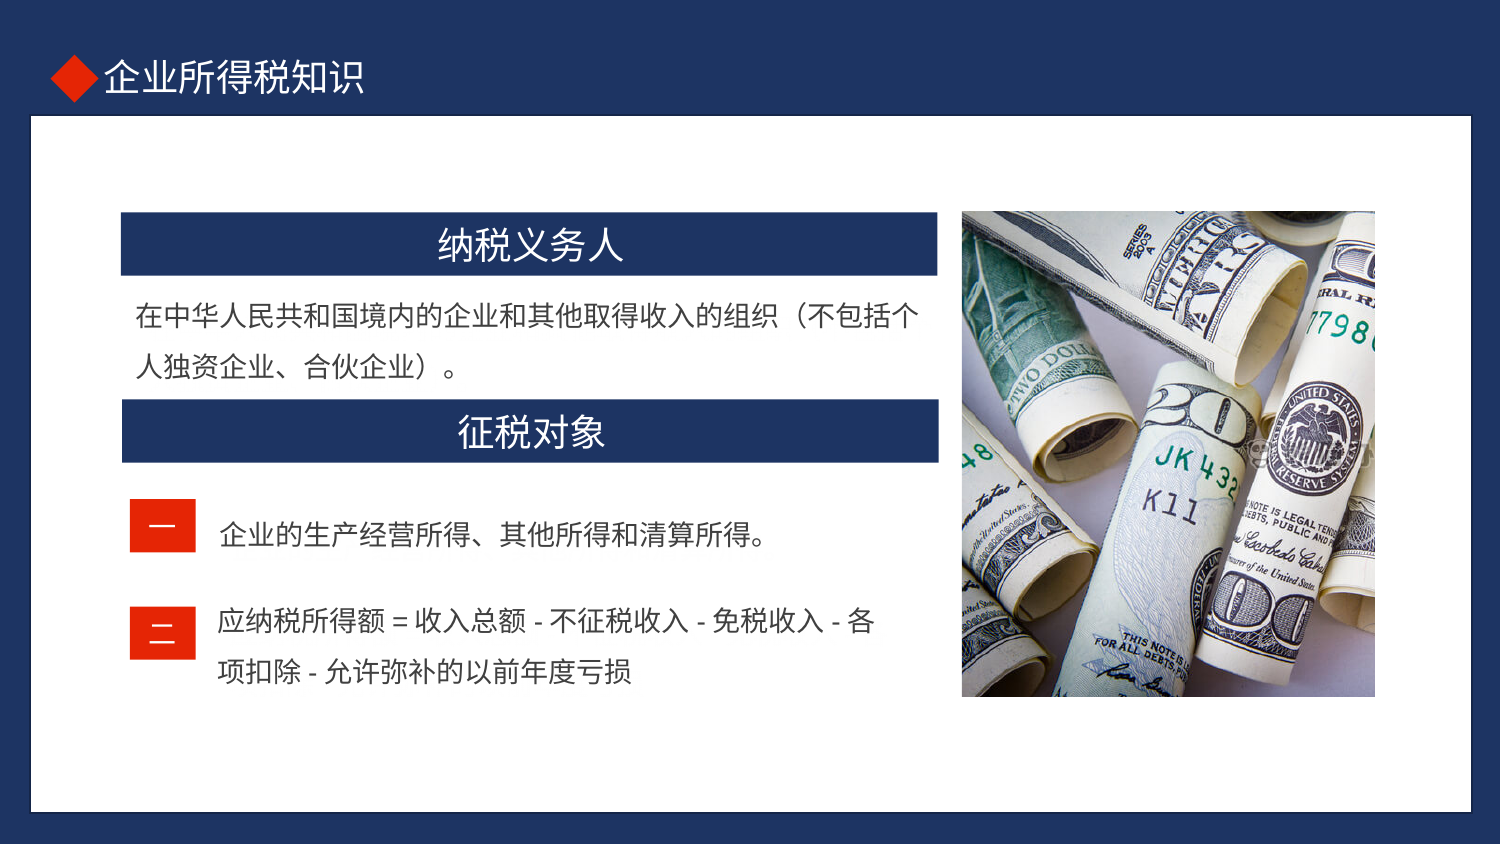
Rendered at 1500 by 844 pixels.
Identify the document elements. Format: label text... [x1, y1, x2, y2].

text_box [129, 579, 914, 697]
picture [961, 211, 1376, 697]
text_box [120, 212, 938, 276]
text_box 在中华人民共和国境内的企业和其他取得收入的组织（不包括个人独资企业、合伙企业）。 [120, 274, 954, 391]
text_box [122, 399, 939, 463]
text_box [129, 493, 914, 554]
